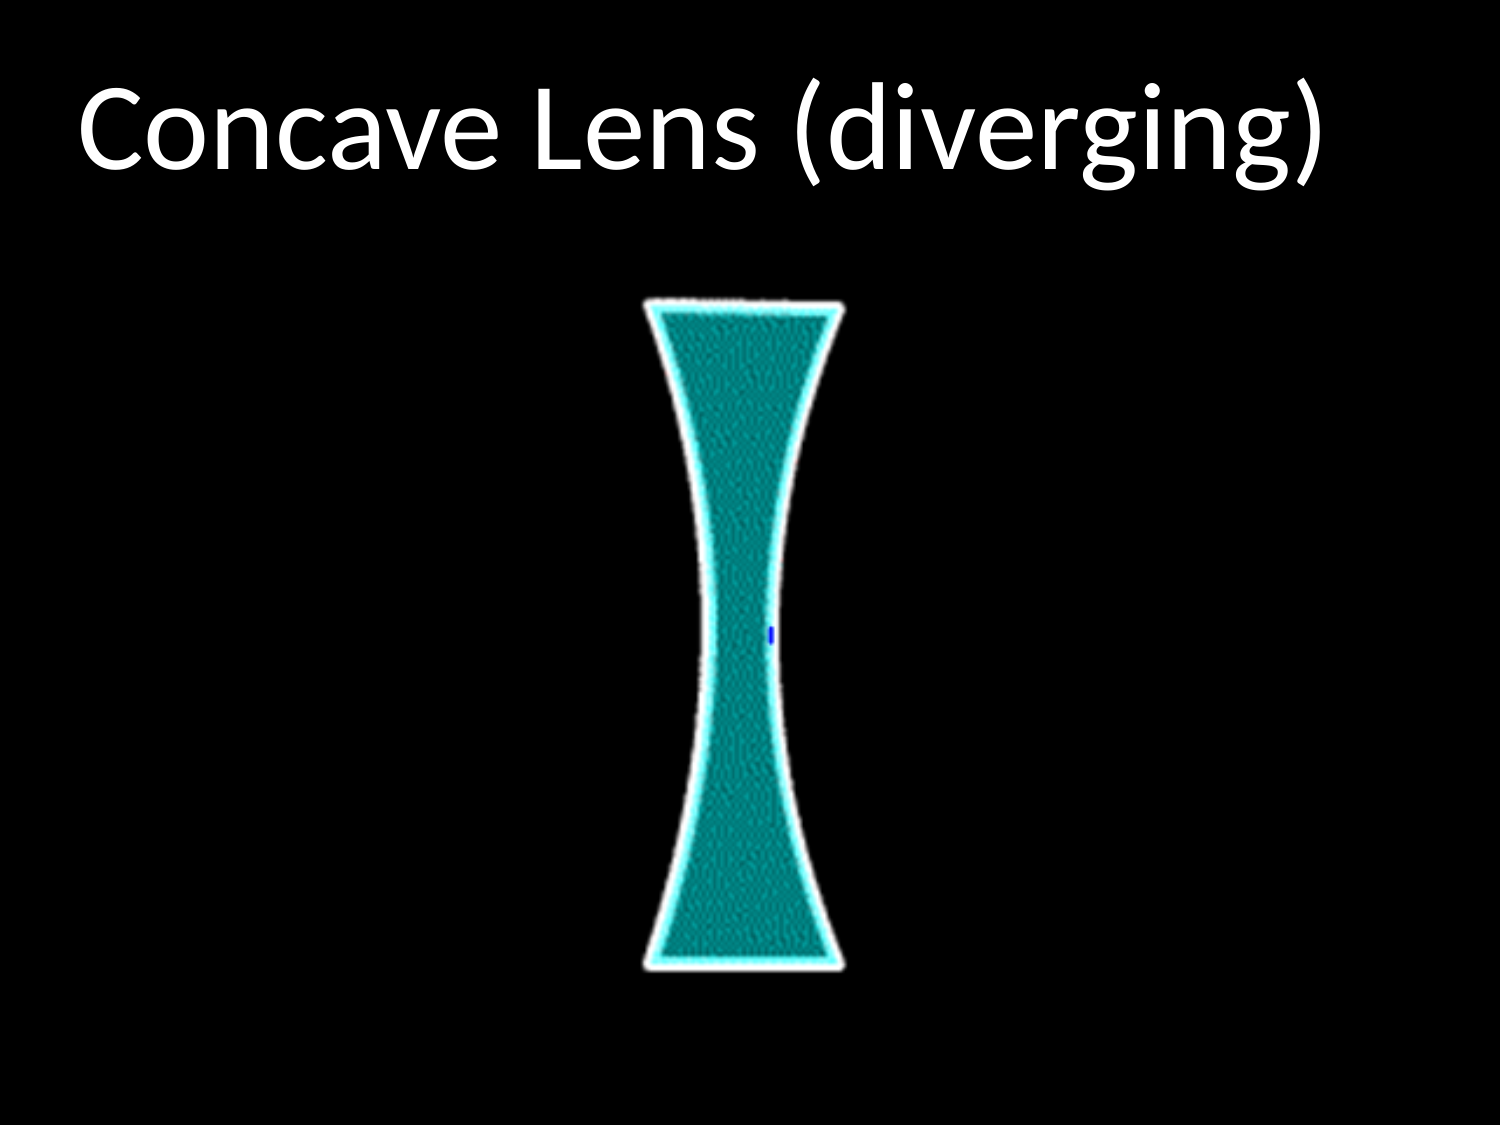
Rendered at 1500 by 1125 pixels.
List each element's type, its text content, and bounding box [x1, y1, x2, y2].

picture [562, 251, 913, 1013]
text_box Concave Lens (diverging) [62, 37, 1438, 203]
